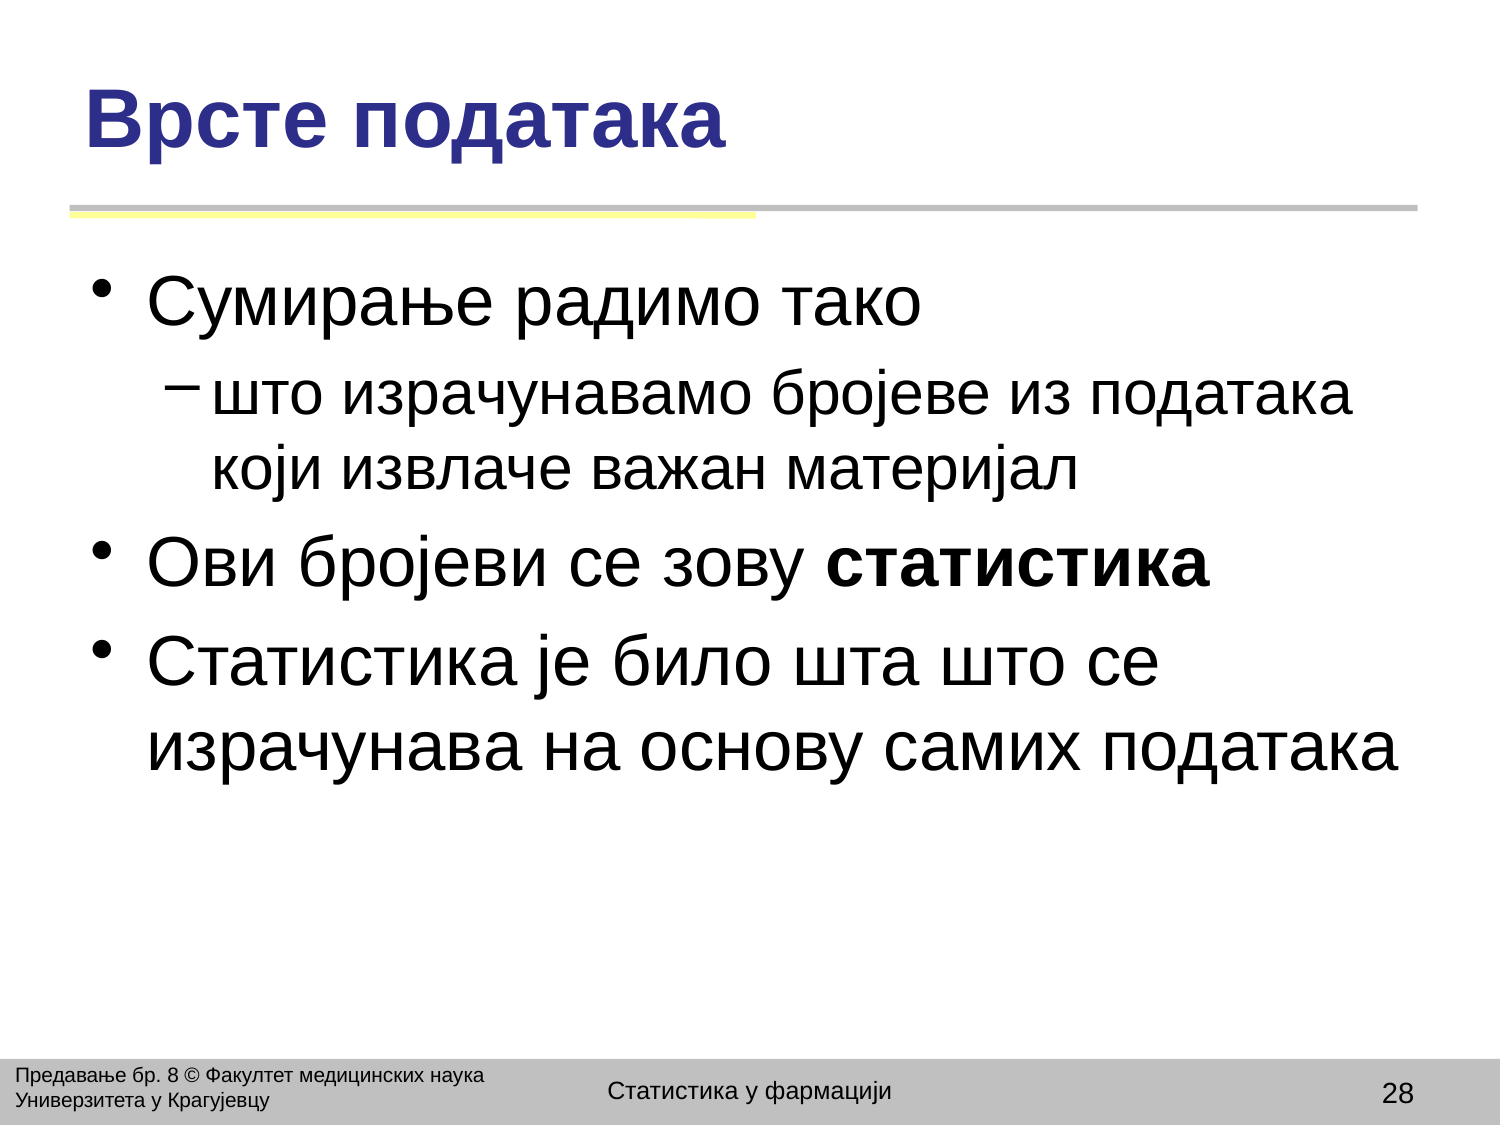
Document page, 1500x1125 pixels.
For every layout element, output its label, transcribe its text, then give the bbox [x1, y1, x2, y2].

slide_number 28 [1079, 1066, 1430, 1125]
list Сумирање радимо тако што израчунавамо бројеве из података који извлаче важан материјал Ови бројеви се зову статистика Статистика је било шта што се израчунава на основу самих података [74, 246, 1426, 1023]
footer Статистика у фармацији [512, 1066, 988, 1125]
title Врсте података [69, 19, 1426, 208]
slide_number Предавање бр. 8 © Факултет медицинских наука Универзитета у Крагујевцу [0, 1053, 631, 1108]
